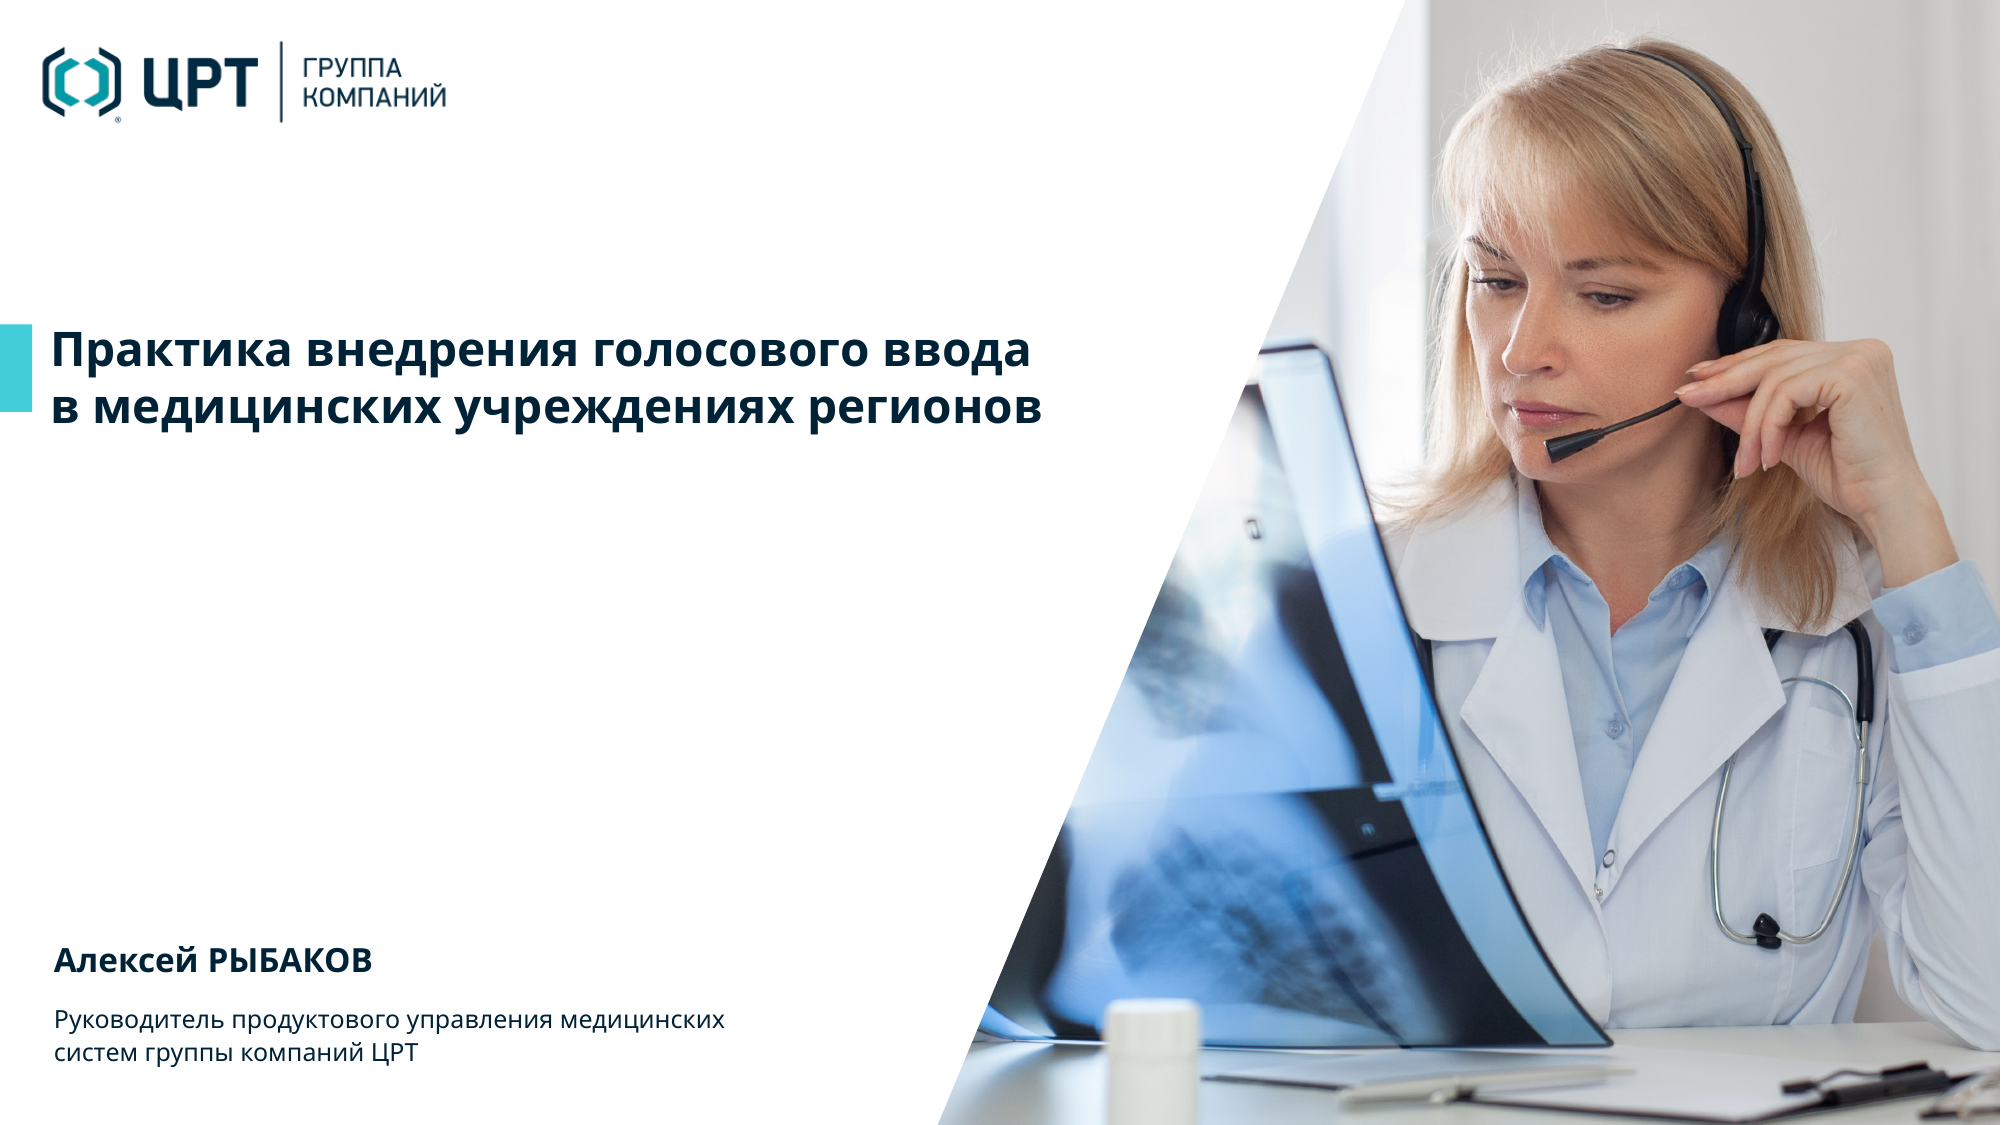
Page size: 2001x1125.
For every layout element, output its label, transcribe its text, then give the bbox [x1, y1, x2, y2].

text_box Алексей РЫБАКОВ Руководитель продуктового управления медицинских систем группы компаний ЦРТ [53, 934, 758, 1070]
title Практика внедрения голосового ввода в медицинских учреждениях регионов [35, 311, 936, 573]
picture [936, 0, 2000, 1125]
picture [32, 23, 456, 141]
